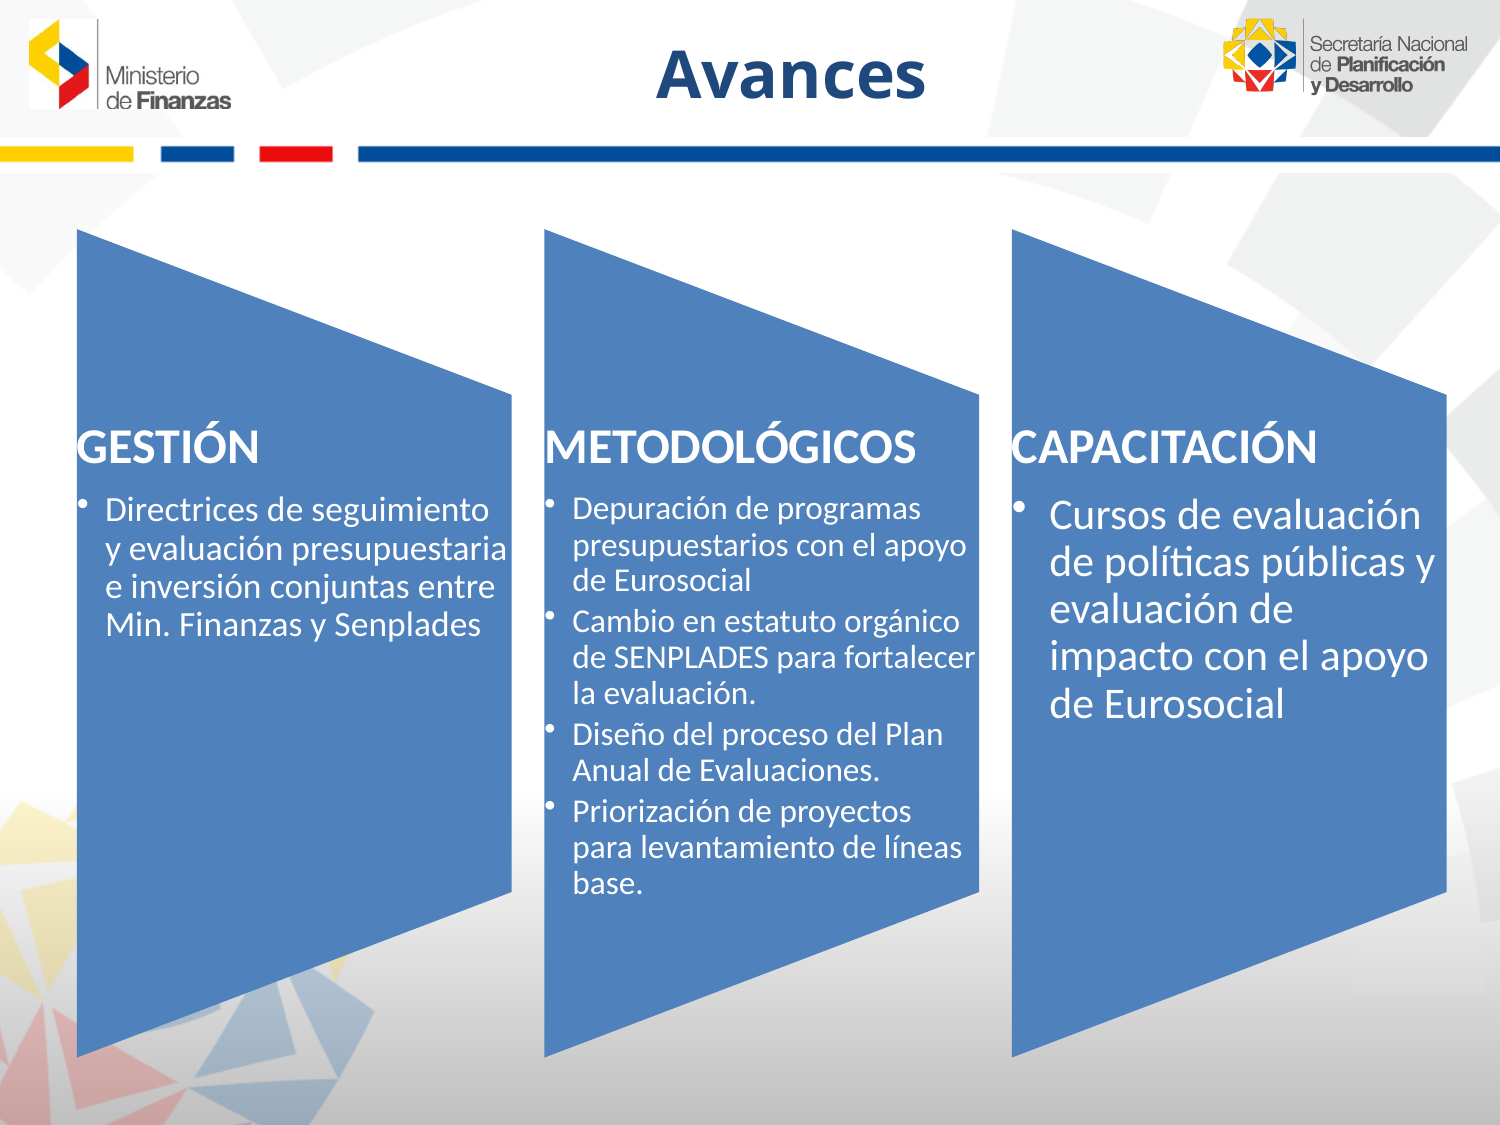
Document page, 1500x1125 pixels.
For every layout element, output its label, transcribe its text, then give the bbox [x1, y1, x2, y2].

picture [0, 0, 1500, 1125]
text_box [76, 228, 1448, 1058]
title Avances [179, 23, 1404, 120]
